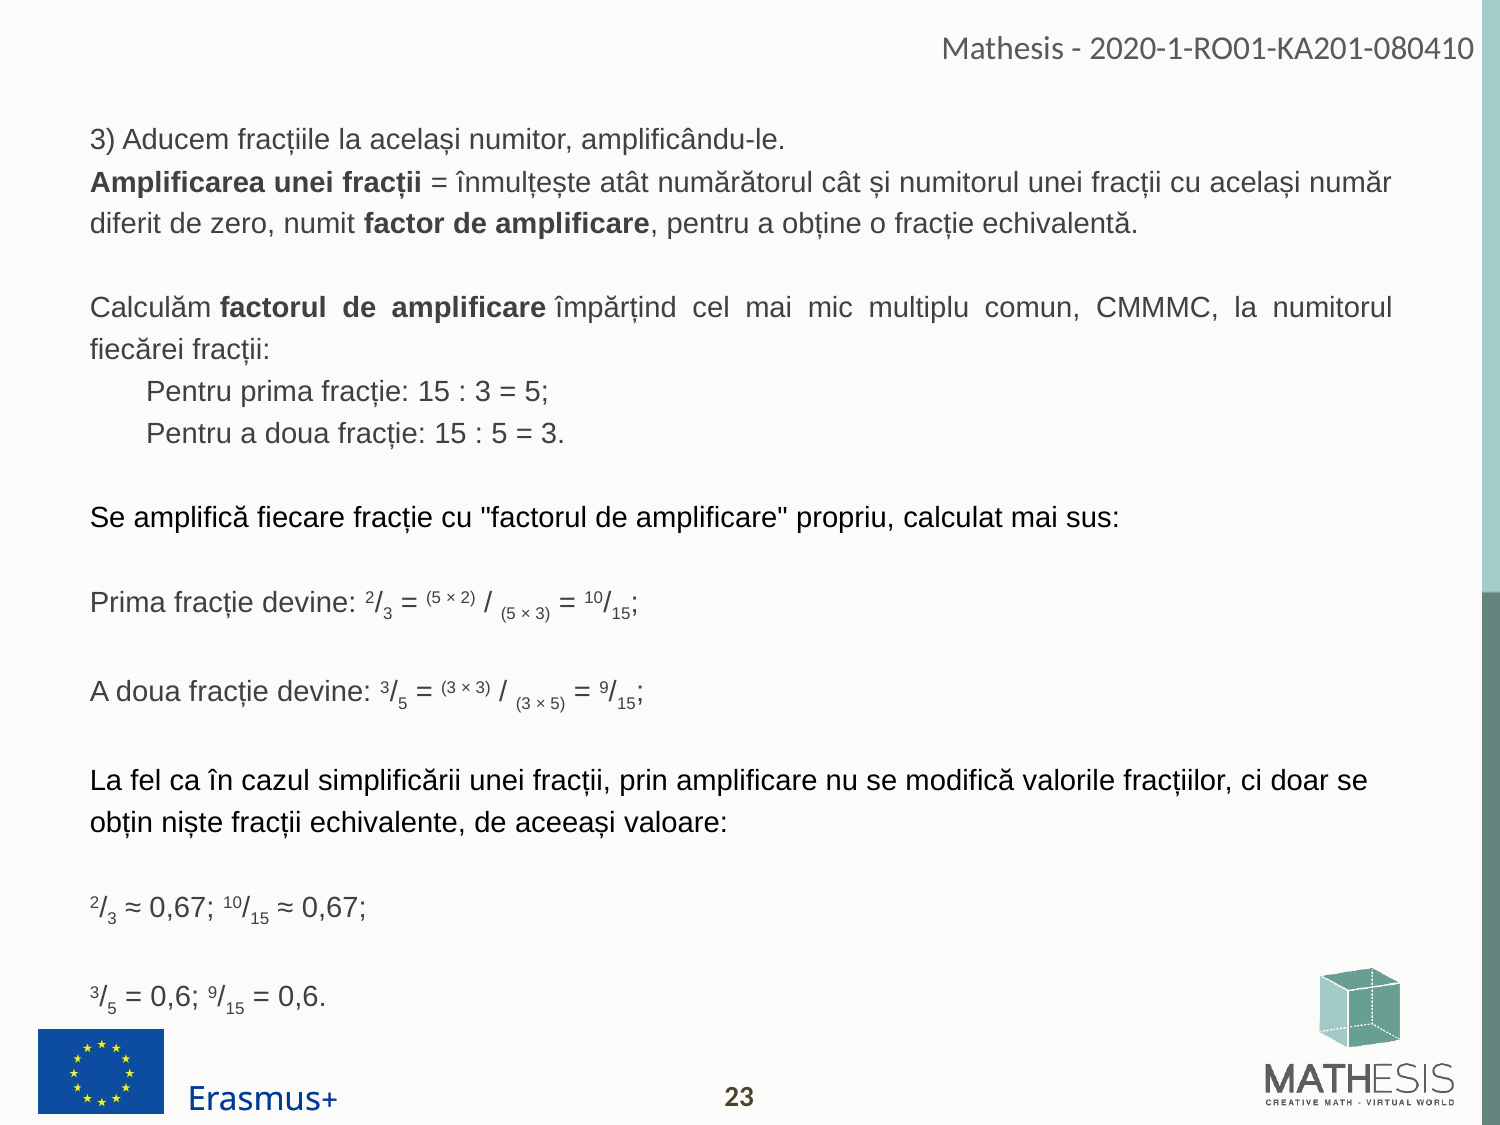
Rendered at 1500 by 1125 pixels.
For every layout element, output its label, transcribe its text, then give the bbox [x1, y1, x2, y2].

list 3) Aducem fracțiile la același numitor, amplificându-le. Amplificarea unei fracții = înmulțește atât numărătorul cât și numitorul unei fracții cu același număr diferit de zero, numit factor de amplificare, pentru a obține o fracție echivalentă. Calculăm factorul de amplificare împărțind cel mai mic multiplu comun, CMMMC, la numitorul fiecărei fracții: Pentru prima fracție: 15 : 3 = 5; Pentru a doua fracție: 15 : 5 = 3. Se amplifică fiecare fracție cu "factorul de amplificare" propriu, calculat mai sus: Prima fracție devine: 2/3 = (5 × 2) / (5 × 3) = 10/15; A doua fracție devine: 3/5 = (3 × 3) / (3 × 5) = 9/15; La fel ca în cazul simplificării unei fracții, prin amplificare nu se modifică valorile fracțiilor, ci doar se obțin niște fracții echivalente, de aceeași valoare: 2/3 ≈ 0,67; 10/15 ≈ 0,67; 3/5 = 0,6; 9/15 = 0,6. [75, 106, 1425, 849]
picture [38, 1029, 164, 1114]
